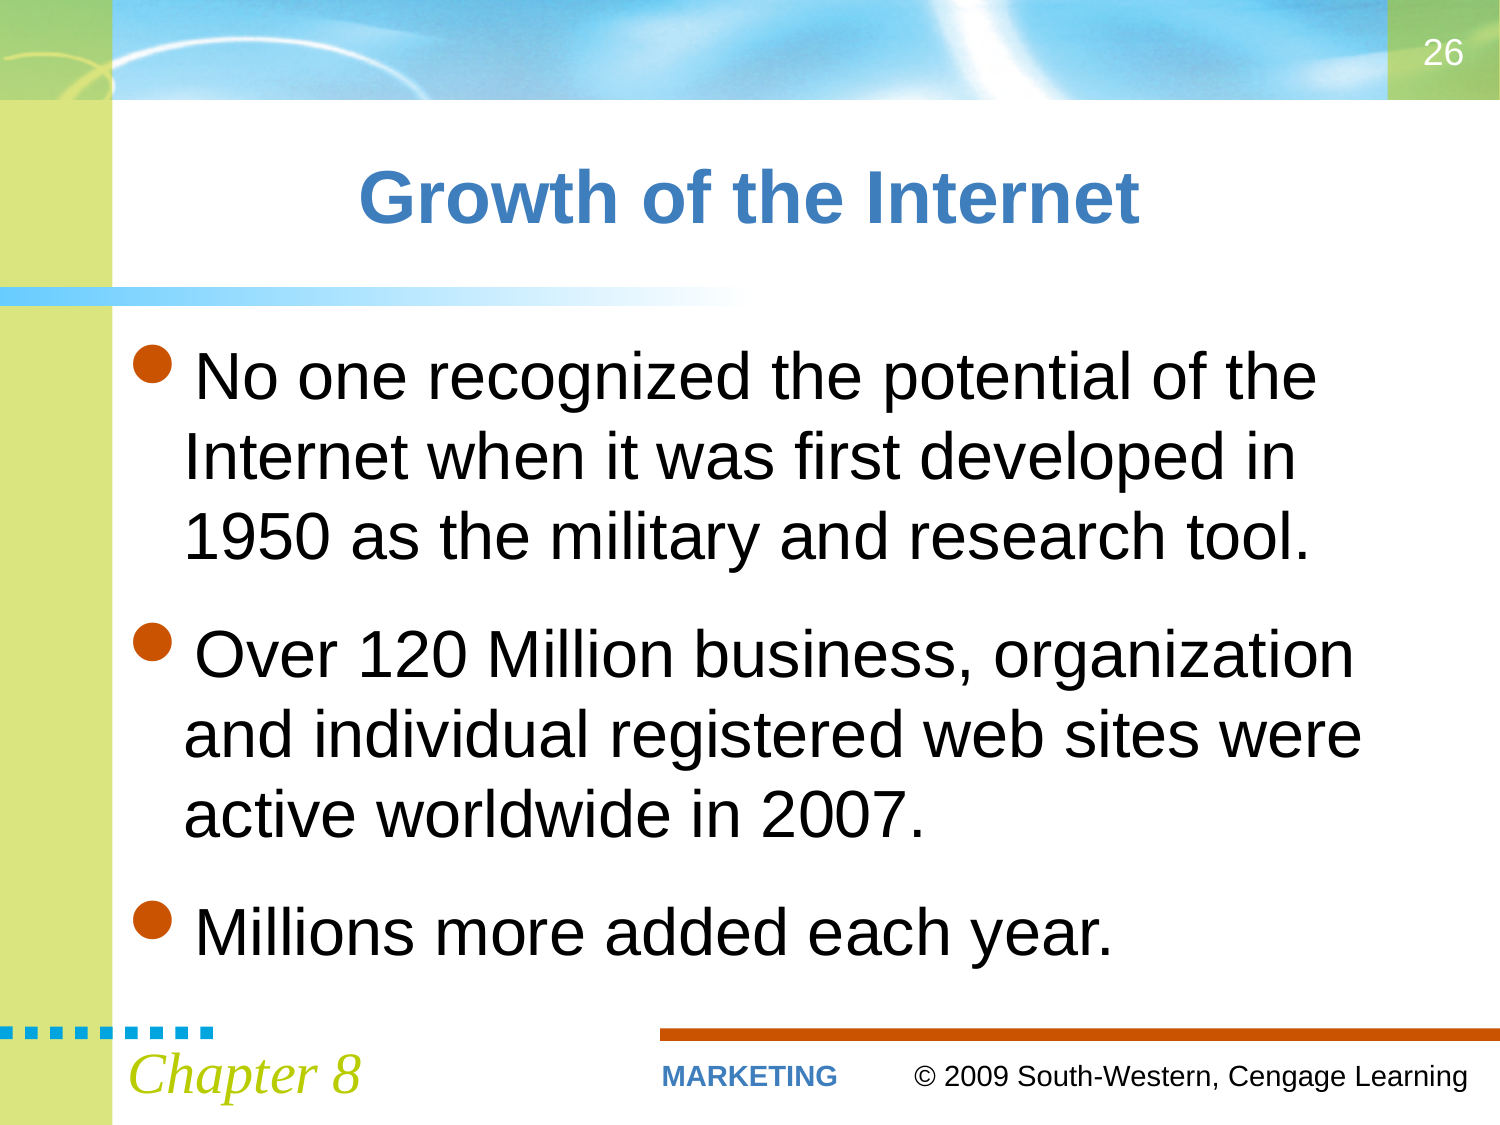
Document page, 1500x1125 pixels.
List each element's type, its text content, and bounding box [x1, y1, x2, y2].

list No one recognized the potential of the Internet when it was first developed in 1950 as the military and research tool. Over 120 Million business, organization and individual registered web sites were active worldwide in 2007. Millions more added each year. [112, 324, 1463, 1001]
footer Chapter 8 [112, 1012, 638, 1113]
title Growth of the Internet [112, 99, 1388, 288]
slide_number 26 [1387, 0, 1500, 101]
